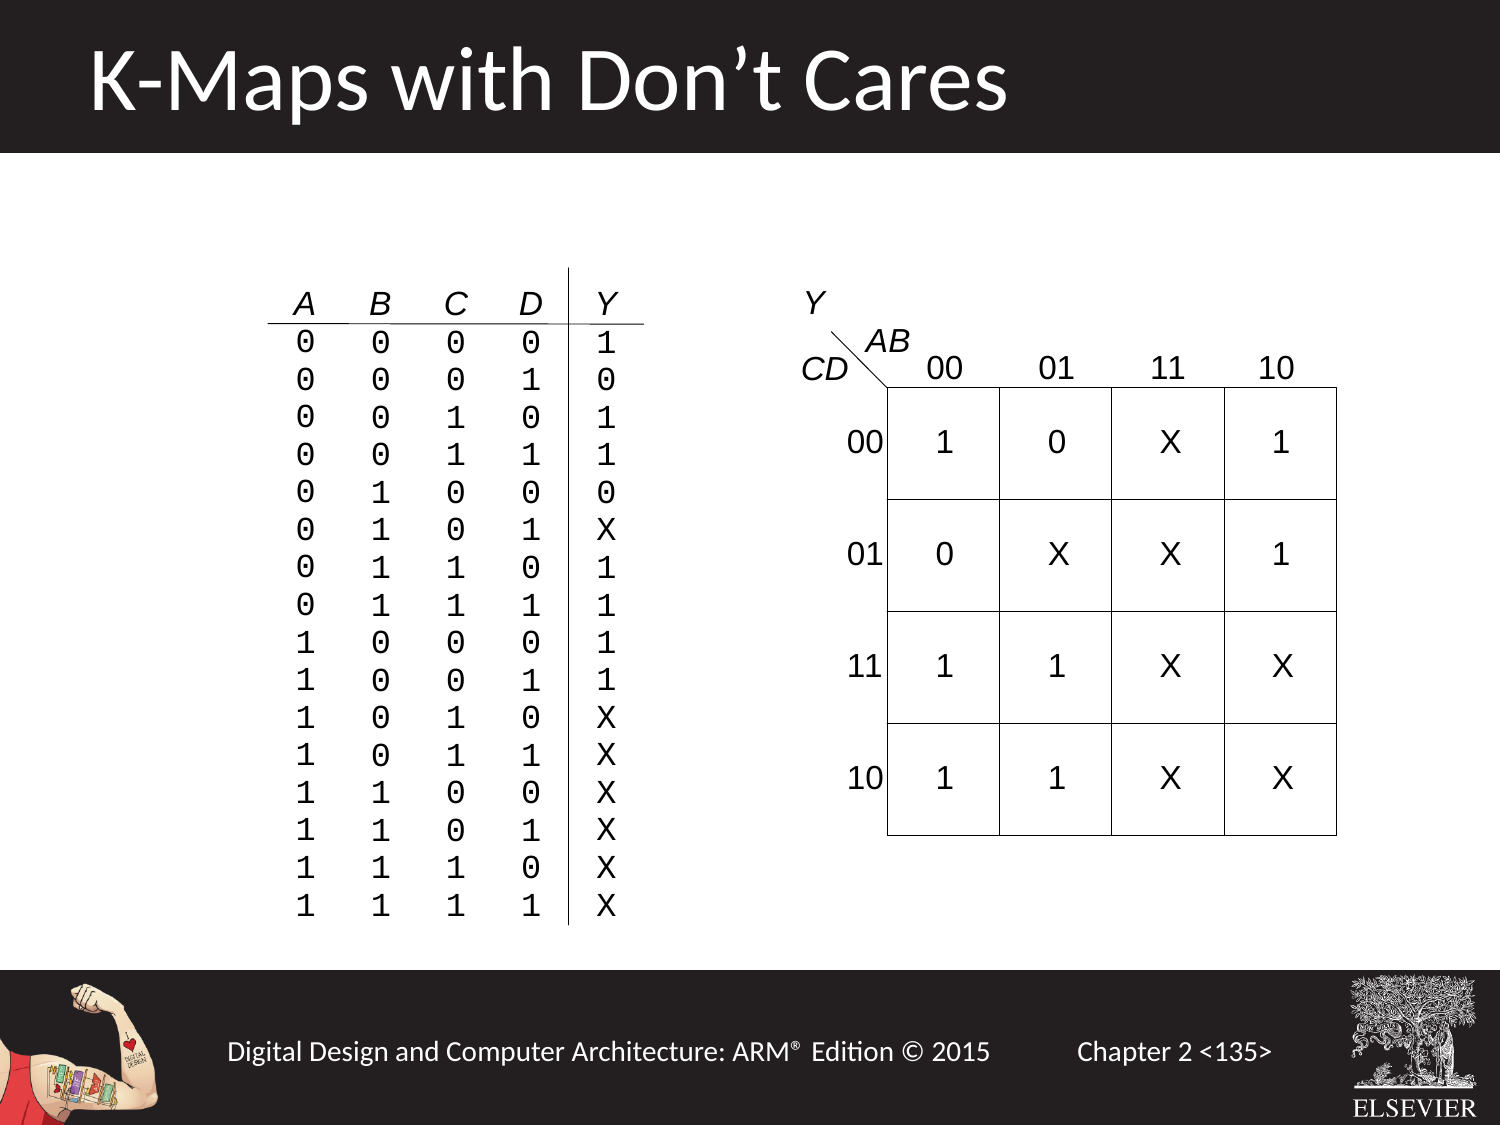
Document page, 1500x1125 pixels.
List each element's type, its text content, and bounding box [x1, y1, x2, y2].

picture [0, 979, 163, 1125]
picture [1350, 974, 1477, 1117]
text_box K-Maps with Don’t Cares [75, 11, 1375, 136]
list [262, 262, 651, 951]
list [774, 274, 1342, 926]
